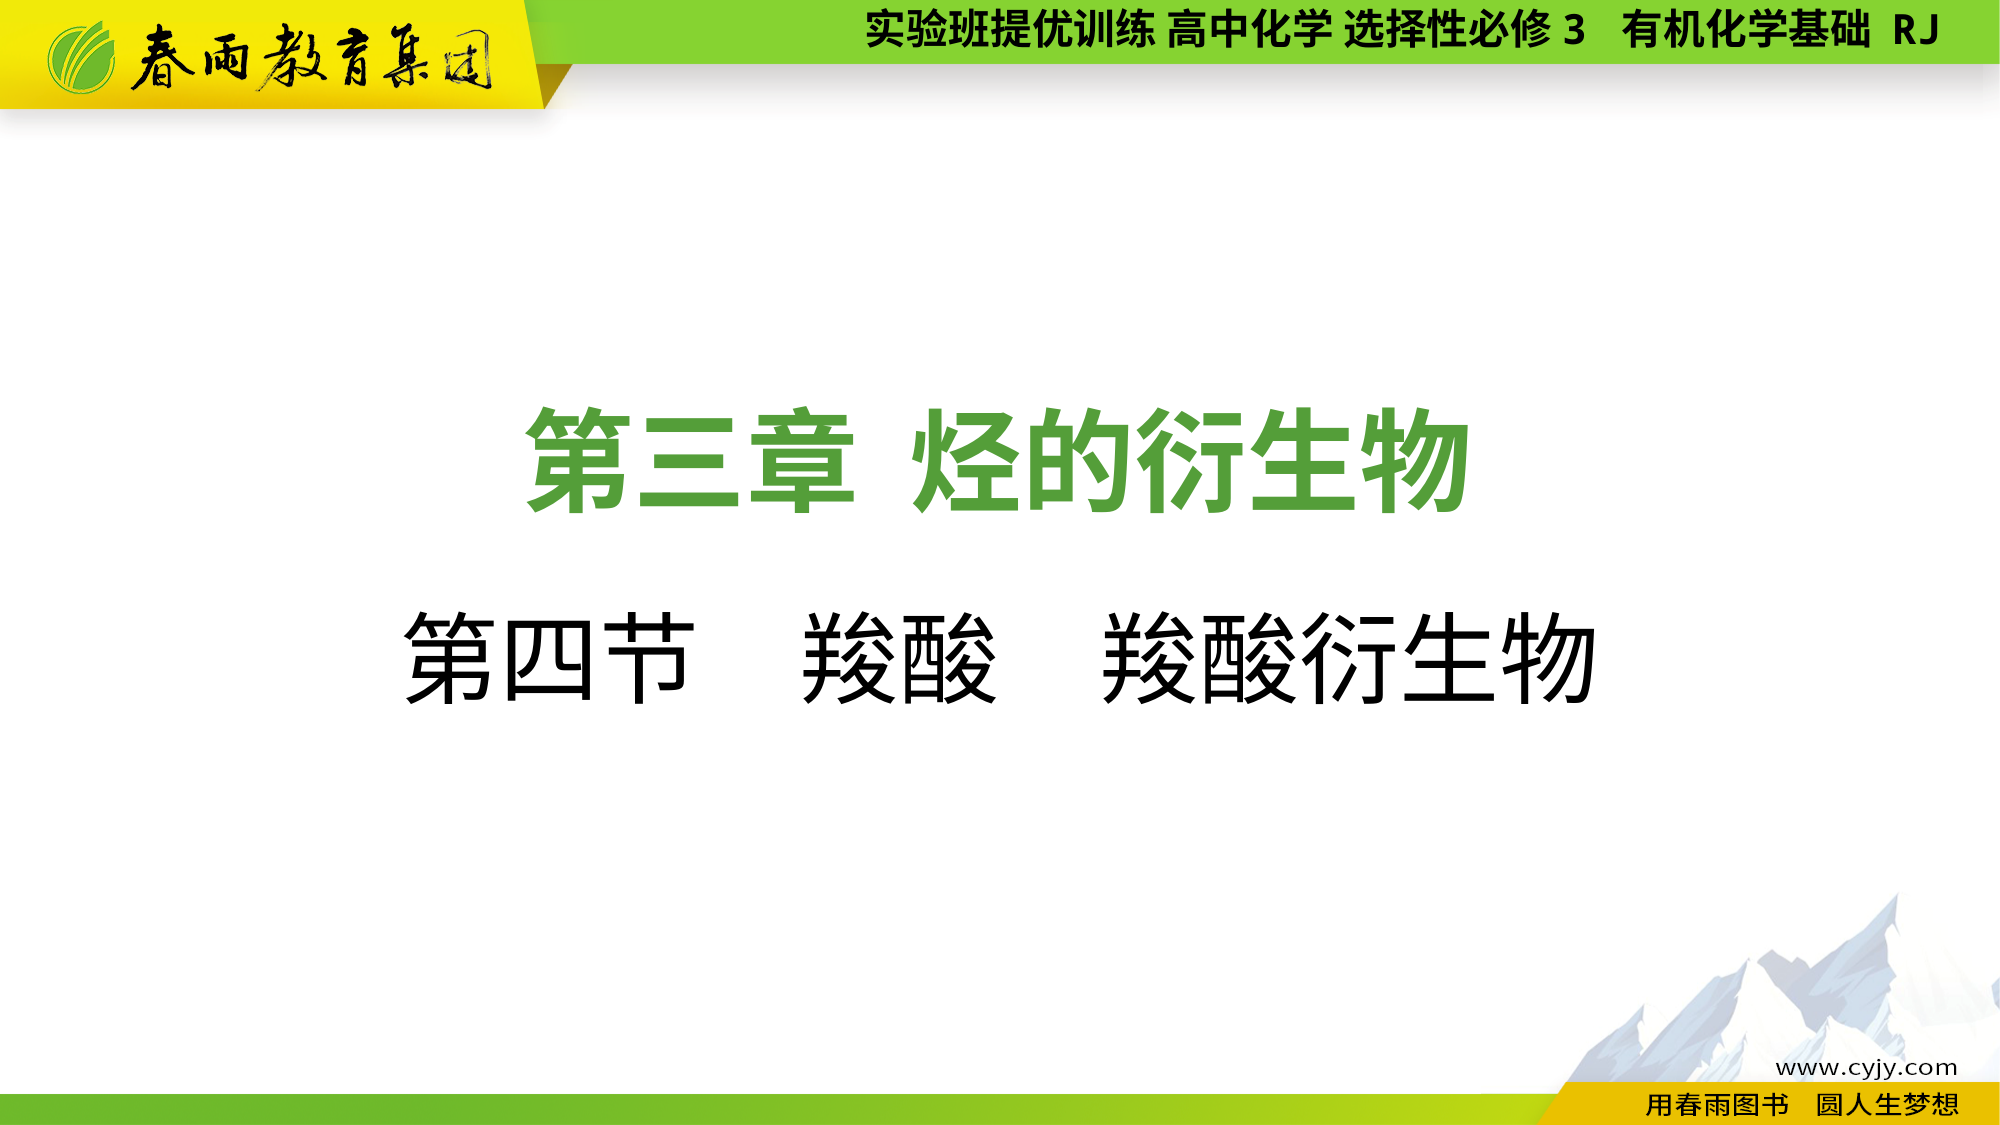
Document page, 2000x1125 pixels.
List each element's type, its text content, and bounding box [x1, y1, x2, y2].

text_box 第四节 羧酸 羧酸衍生物 [54, 528, 1946, 724]
picture [0, 0, 2000, 1125]
text_box 第三章 烃的衍生物 [16, 316, 1978, 534]
